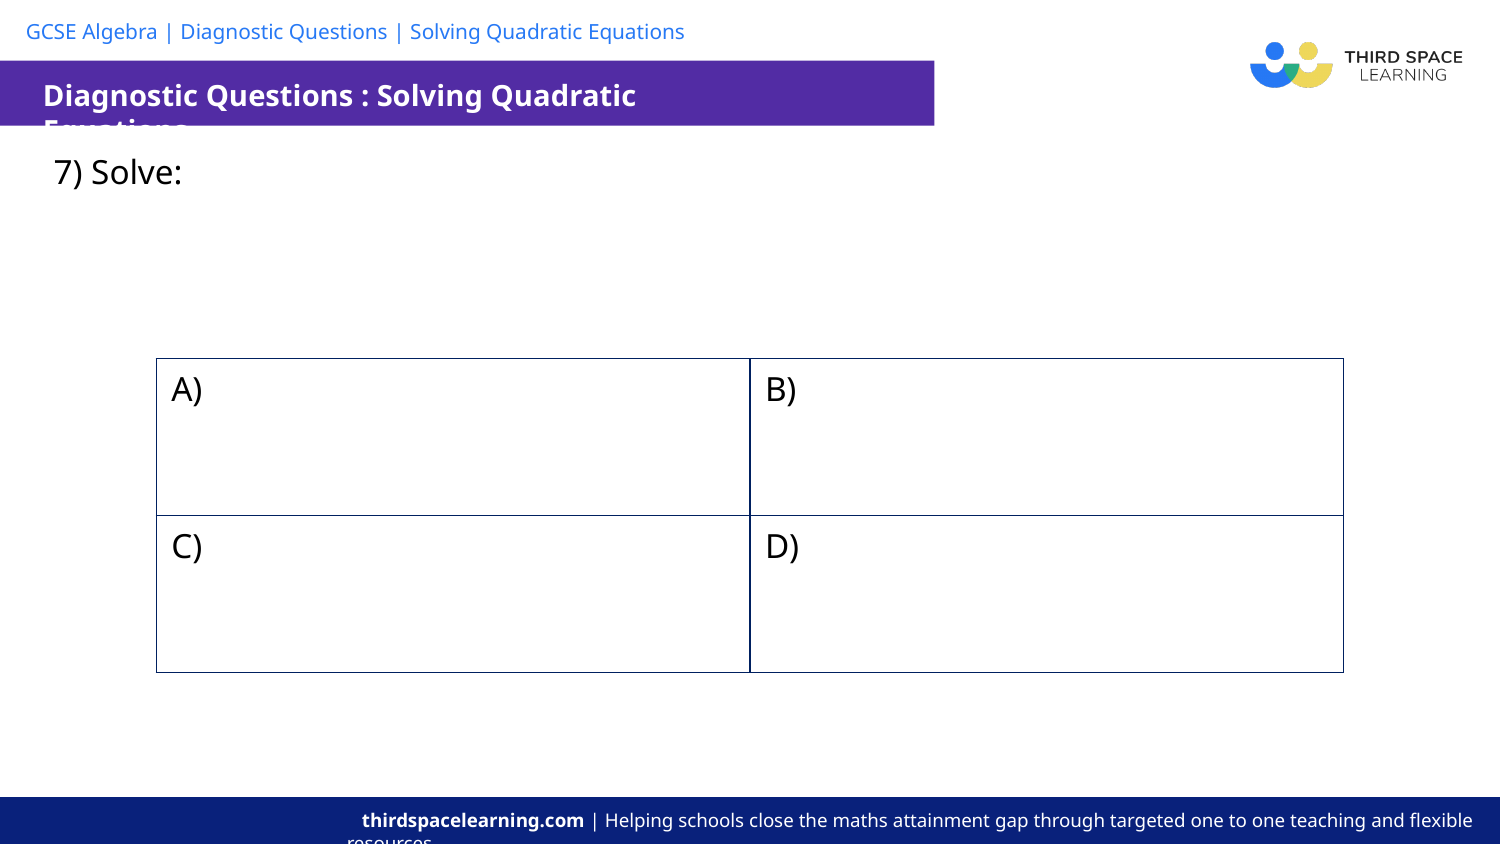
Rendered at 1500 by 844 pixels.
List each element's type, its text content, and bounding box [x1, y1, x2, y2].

picture [1250, 33, 1465, 99]
text_box Diagnostic Questions : Solving Quadratic Equations [27, 61, 778, 141]
